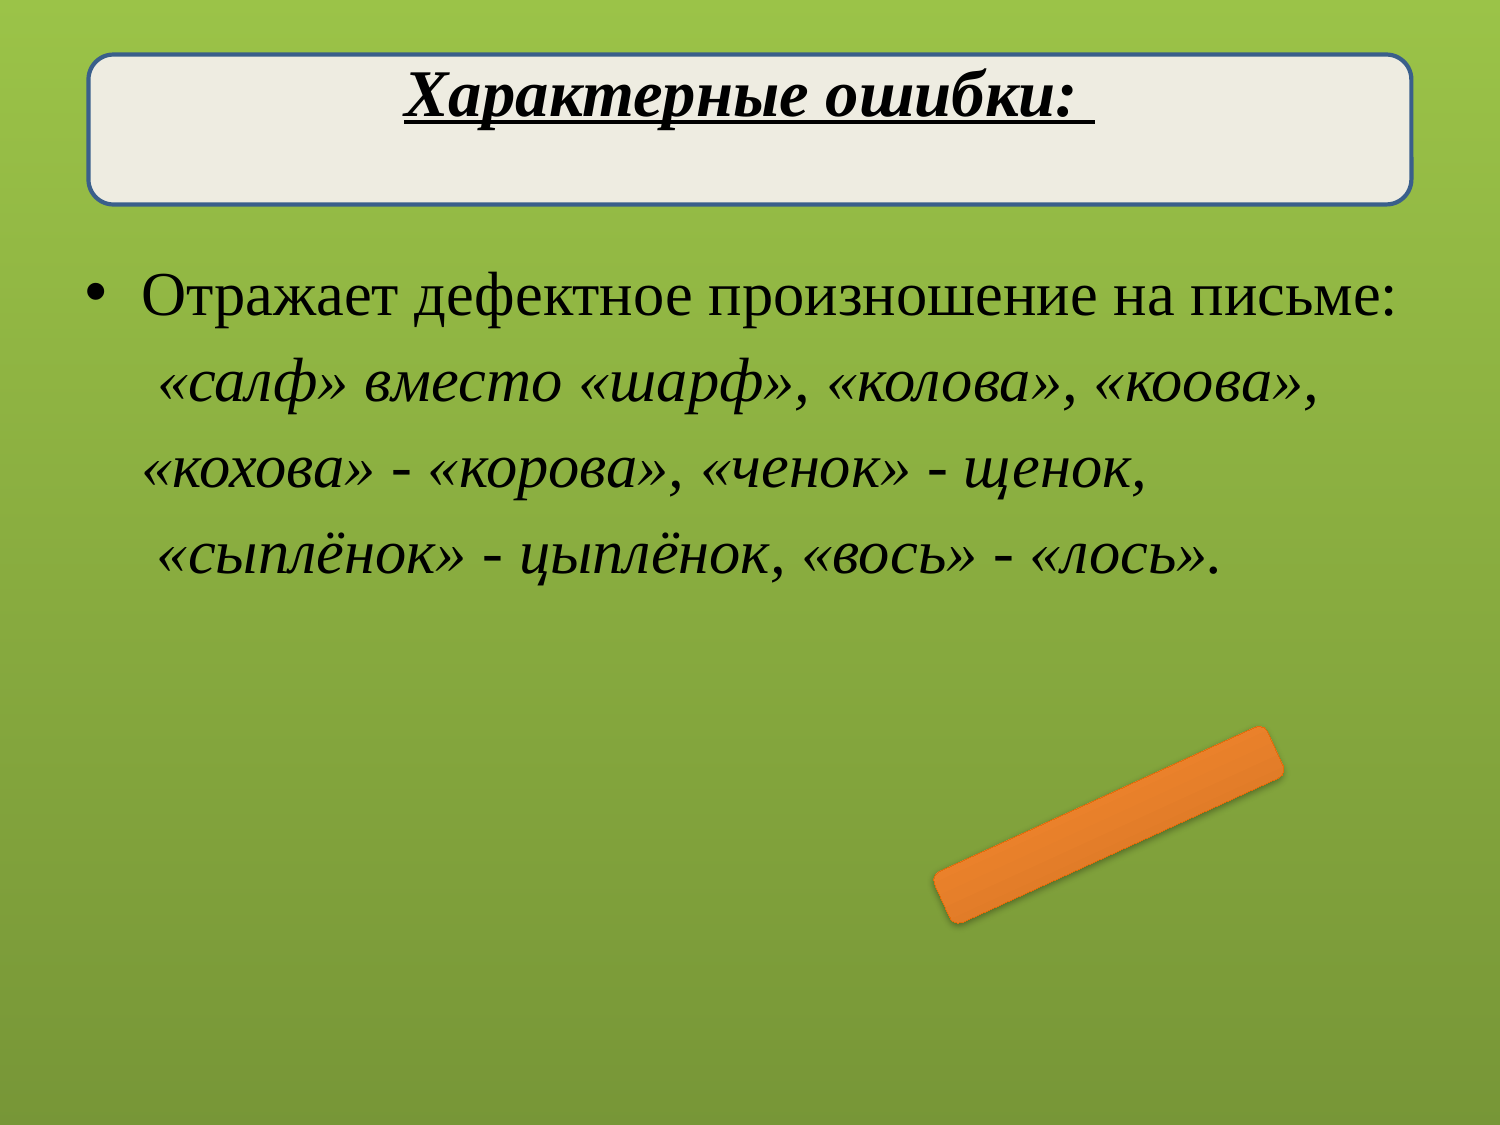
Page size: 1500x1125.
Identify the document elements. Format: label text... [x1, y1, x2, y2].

text_box [933, 726, 1284, 924]
text_box [0, 0, 1500, 1125]
text_box Характерные ошибки: [86, 52, 1414, 207]
text_box Отражает дефектное произношение на письме: «салф» вместо «шарф», «колова», «коова», «кохова» - «корова», «ченок» - щенок, «сыплёнок» - цыплёнок, «вось» - «лось». [70, 234, 1421, 977]
